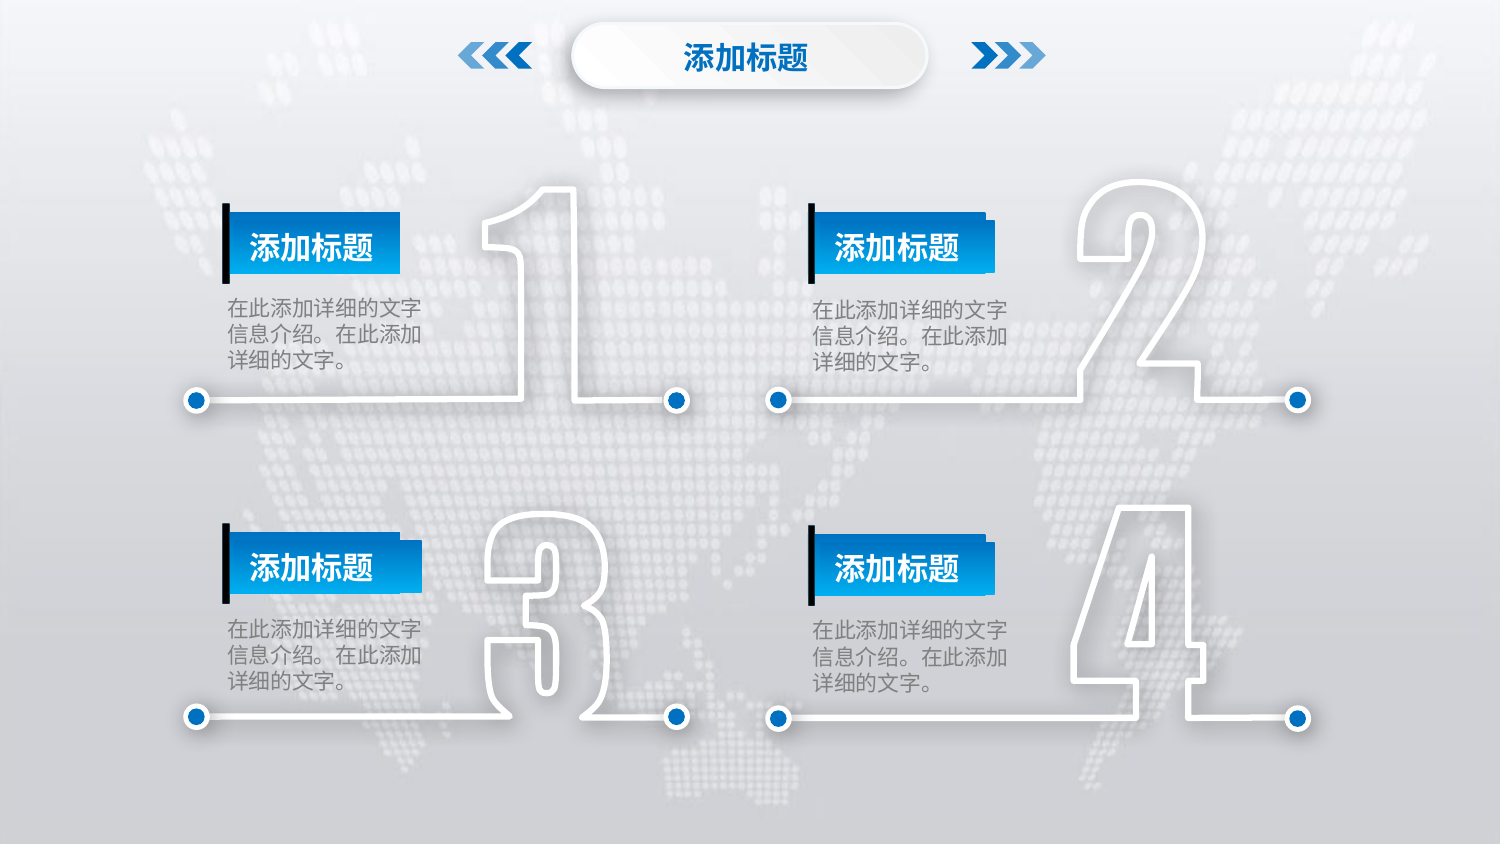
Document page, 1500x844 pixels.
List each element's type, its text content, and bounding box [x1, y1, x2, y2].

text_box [457, 41, 533, 69]
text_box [971, 41, 1046, 69]
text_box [807, 524, 996, 606]
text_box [182, 513, 691, 731]
text_box [570, 21, 930, 90]
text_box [764, 181, 1312, 414]
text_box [222, 523, 422, 605]
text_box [182, 189, 691, 414]
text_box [222, 202, 401, 285]
text_box 添加标题 [617, 34, 876, 81]
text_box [764, 507, 1312, 733]
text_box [807, 202, 996, 285]
picture [0, 0, 1500, 844]
